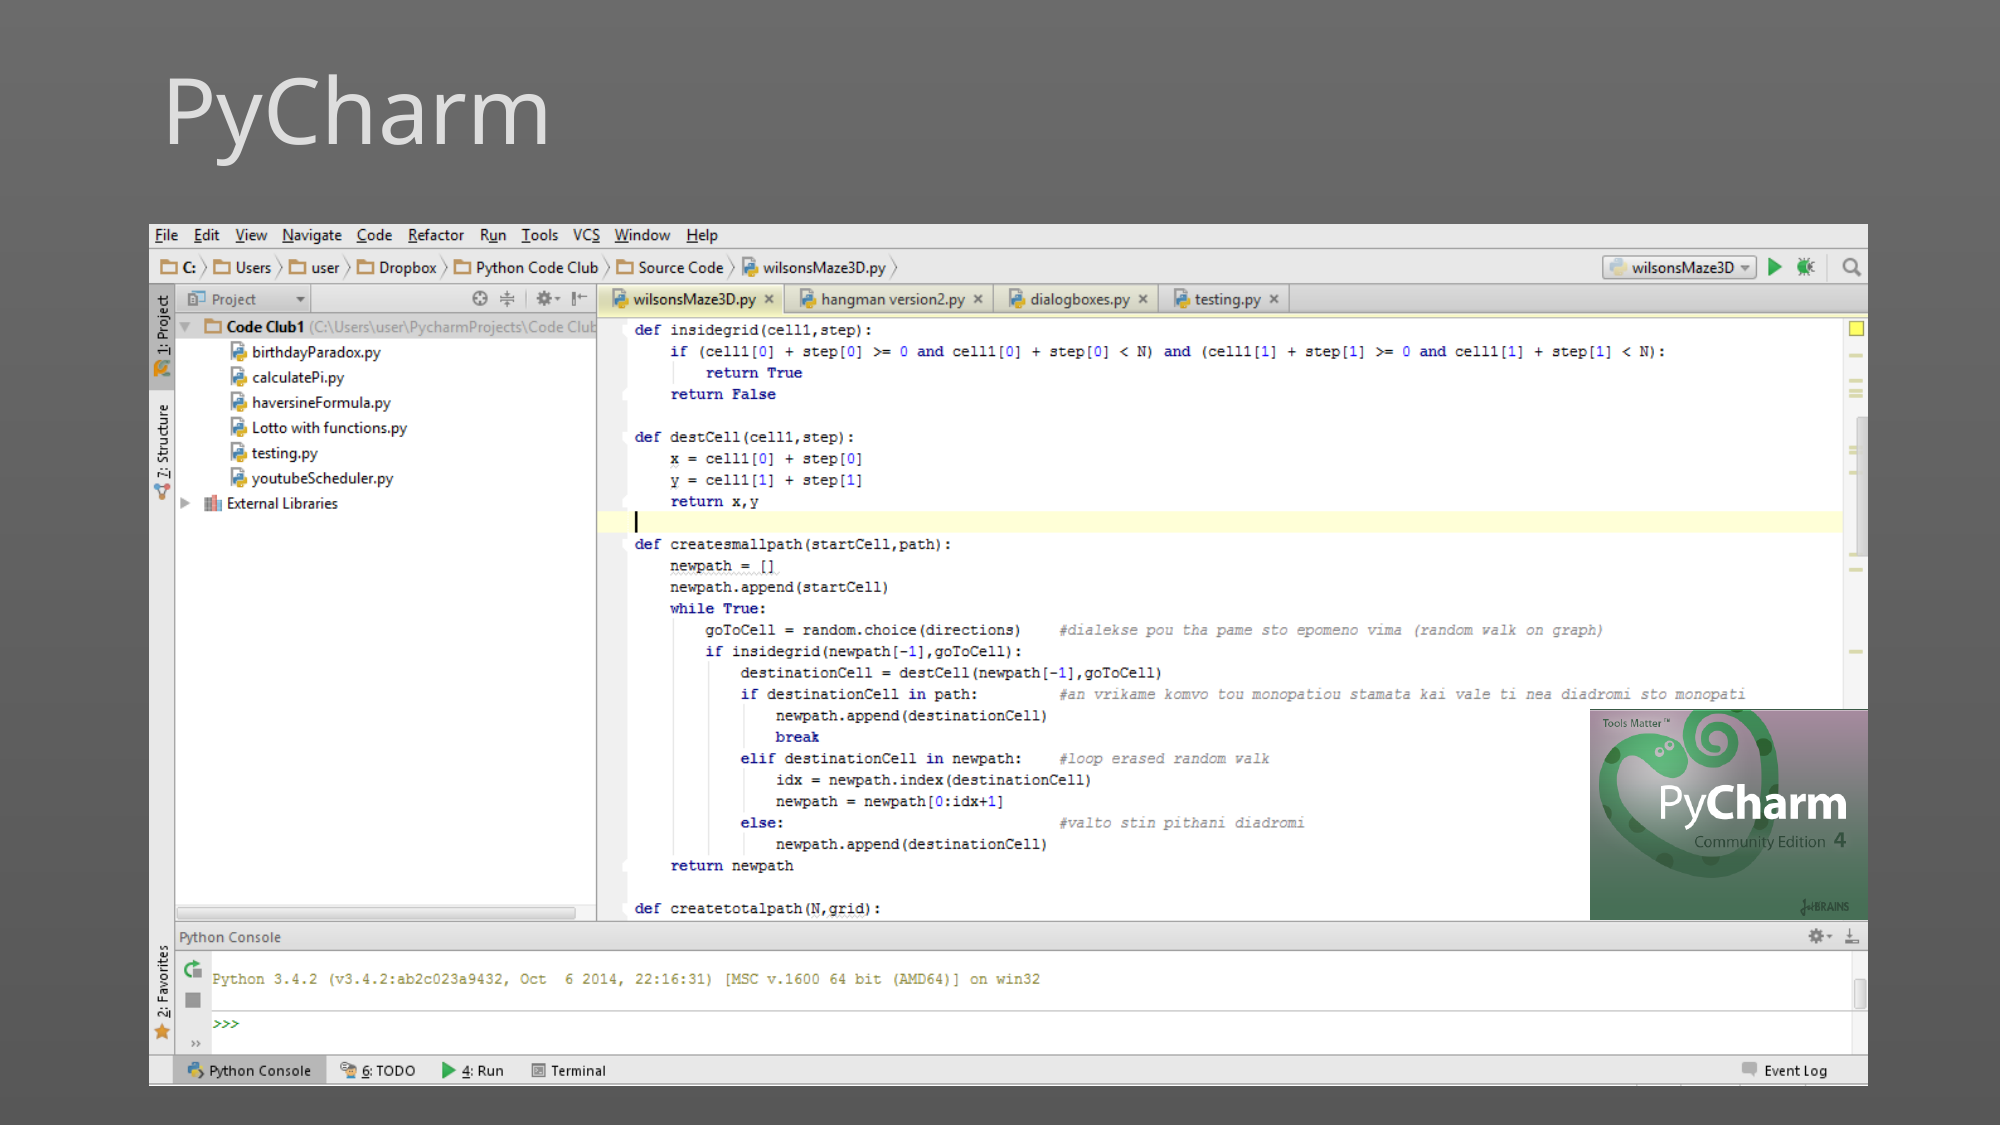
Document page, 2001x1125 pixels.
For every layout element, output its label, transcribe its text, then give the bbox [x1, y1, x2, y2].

title PyCharm [146, 6, 1872, 225]
picture [149, 224, 1868, 1086]
